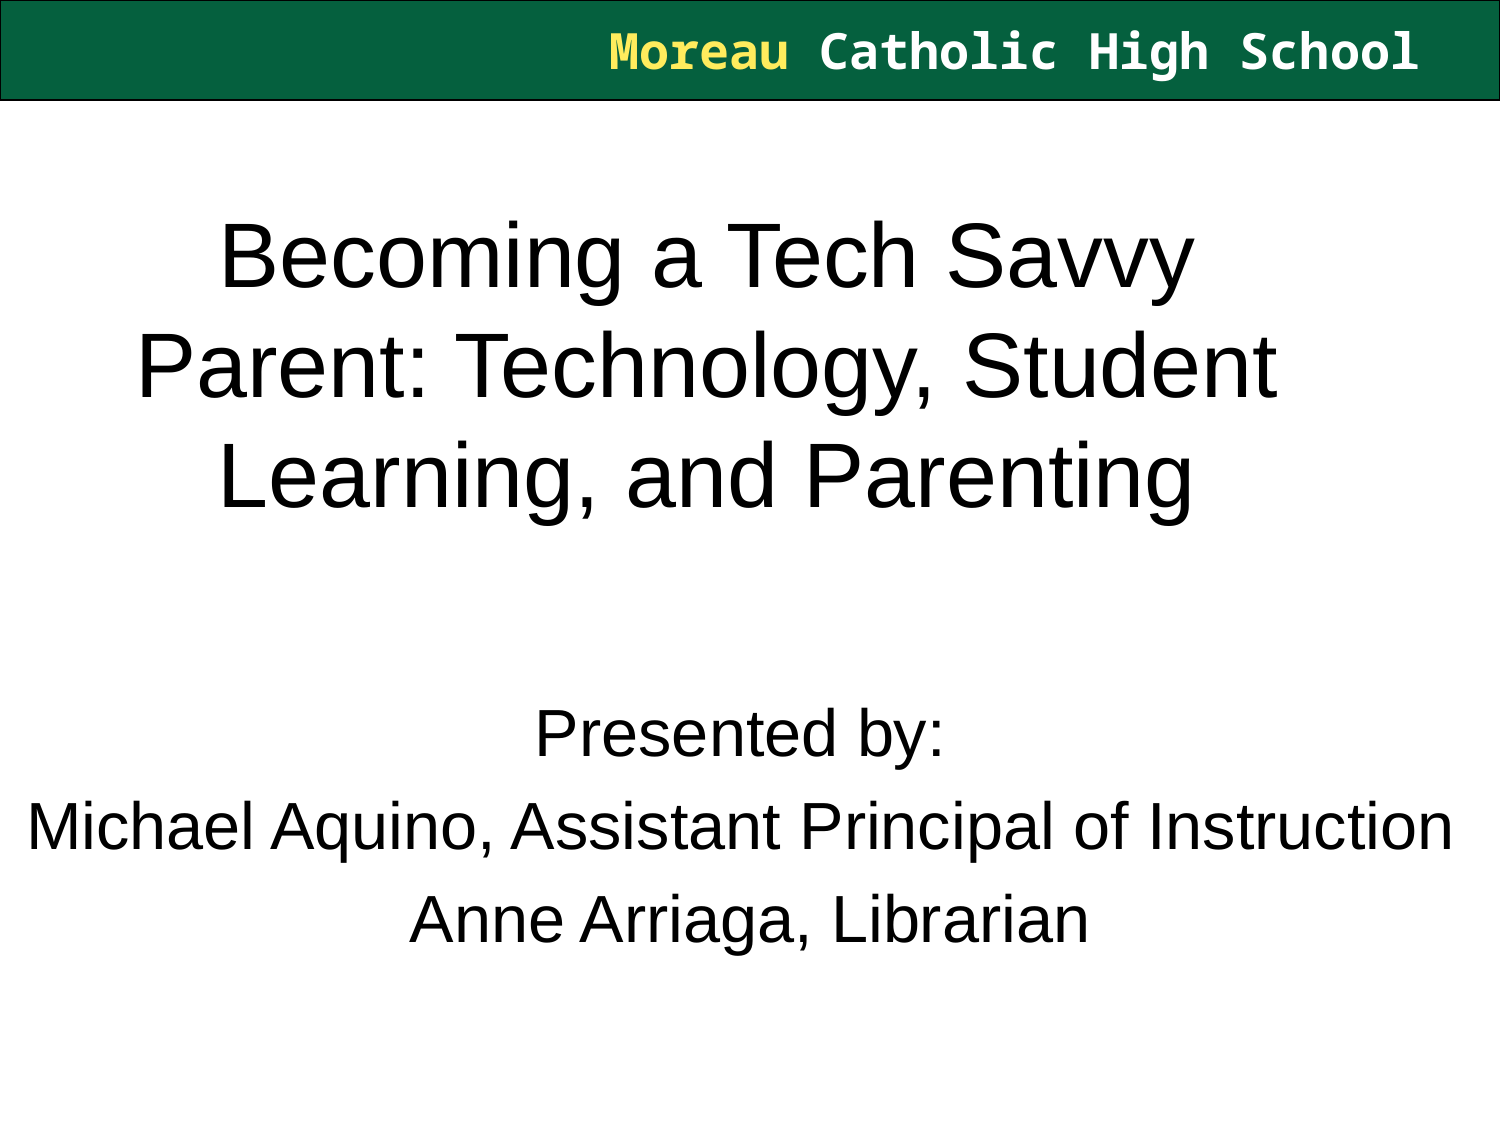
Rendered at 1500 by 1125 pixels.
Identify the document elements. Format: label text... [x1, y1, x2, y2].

title Becoming a Tech Savvy Parent: Technology, Student Learning, and Parenting [64, 157, 1351, 563]
list Presented by: Michael Aquino, Assistant Principal of Instruction Anne Arriaga, Librarian [0, 588, 1500, 1125]
